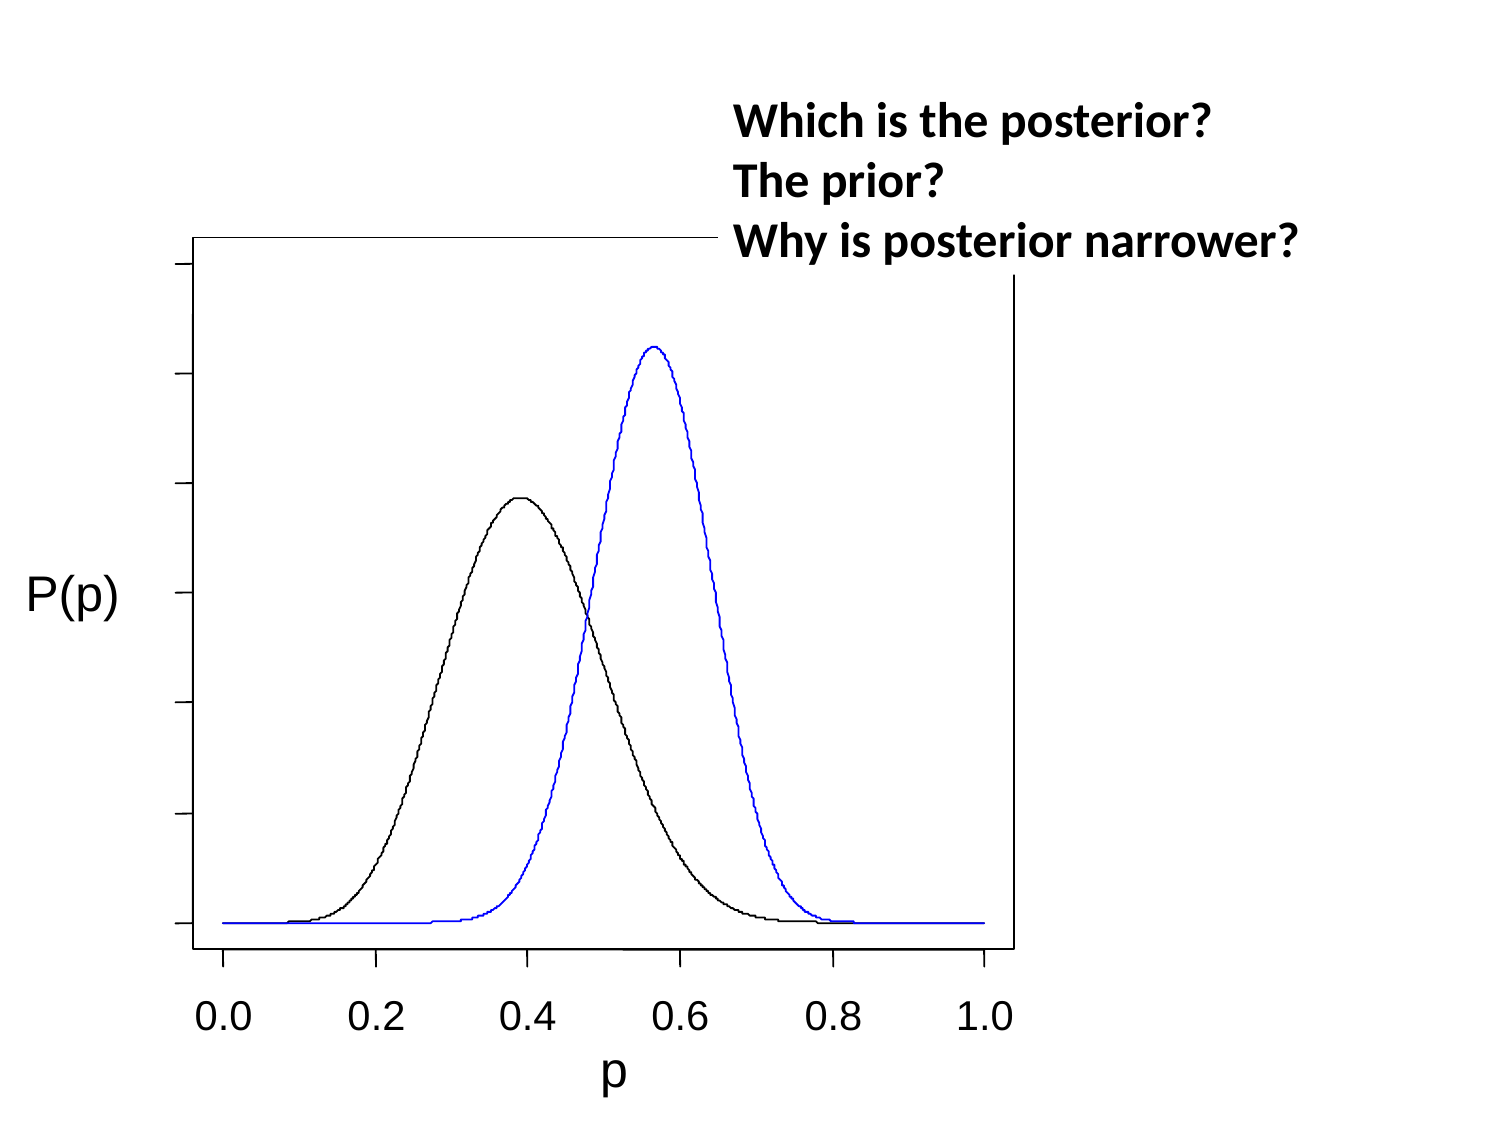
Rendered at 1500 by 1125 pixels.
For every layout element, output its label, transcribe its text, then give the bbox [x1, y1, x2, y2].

text_box Which is the posterior? The prior? Why is posterior narrower? [718, 79, 1316, 275]
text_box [24, 237, 1015, 1099]
